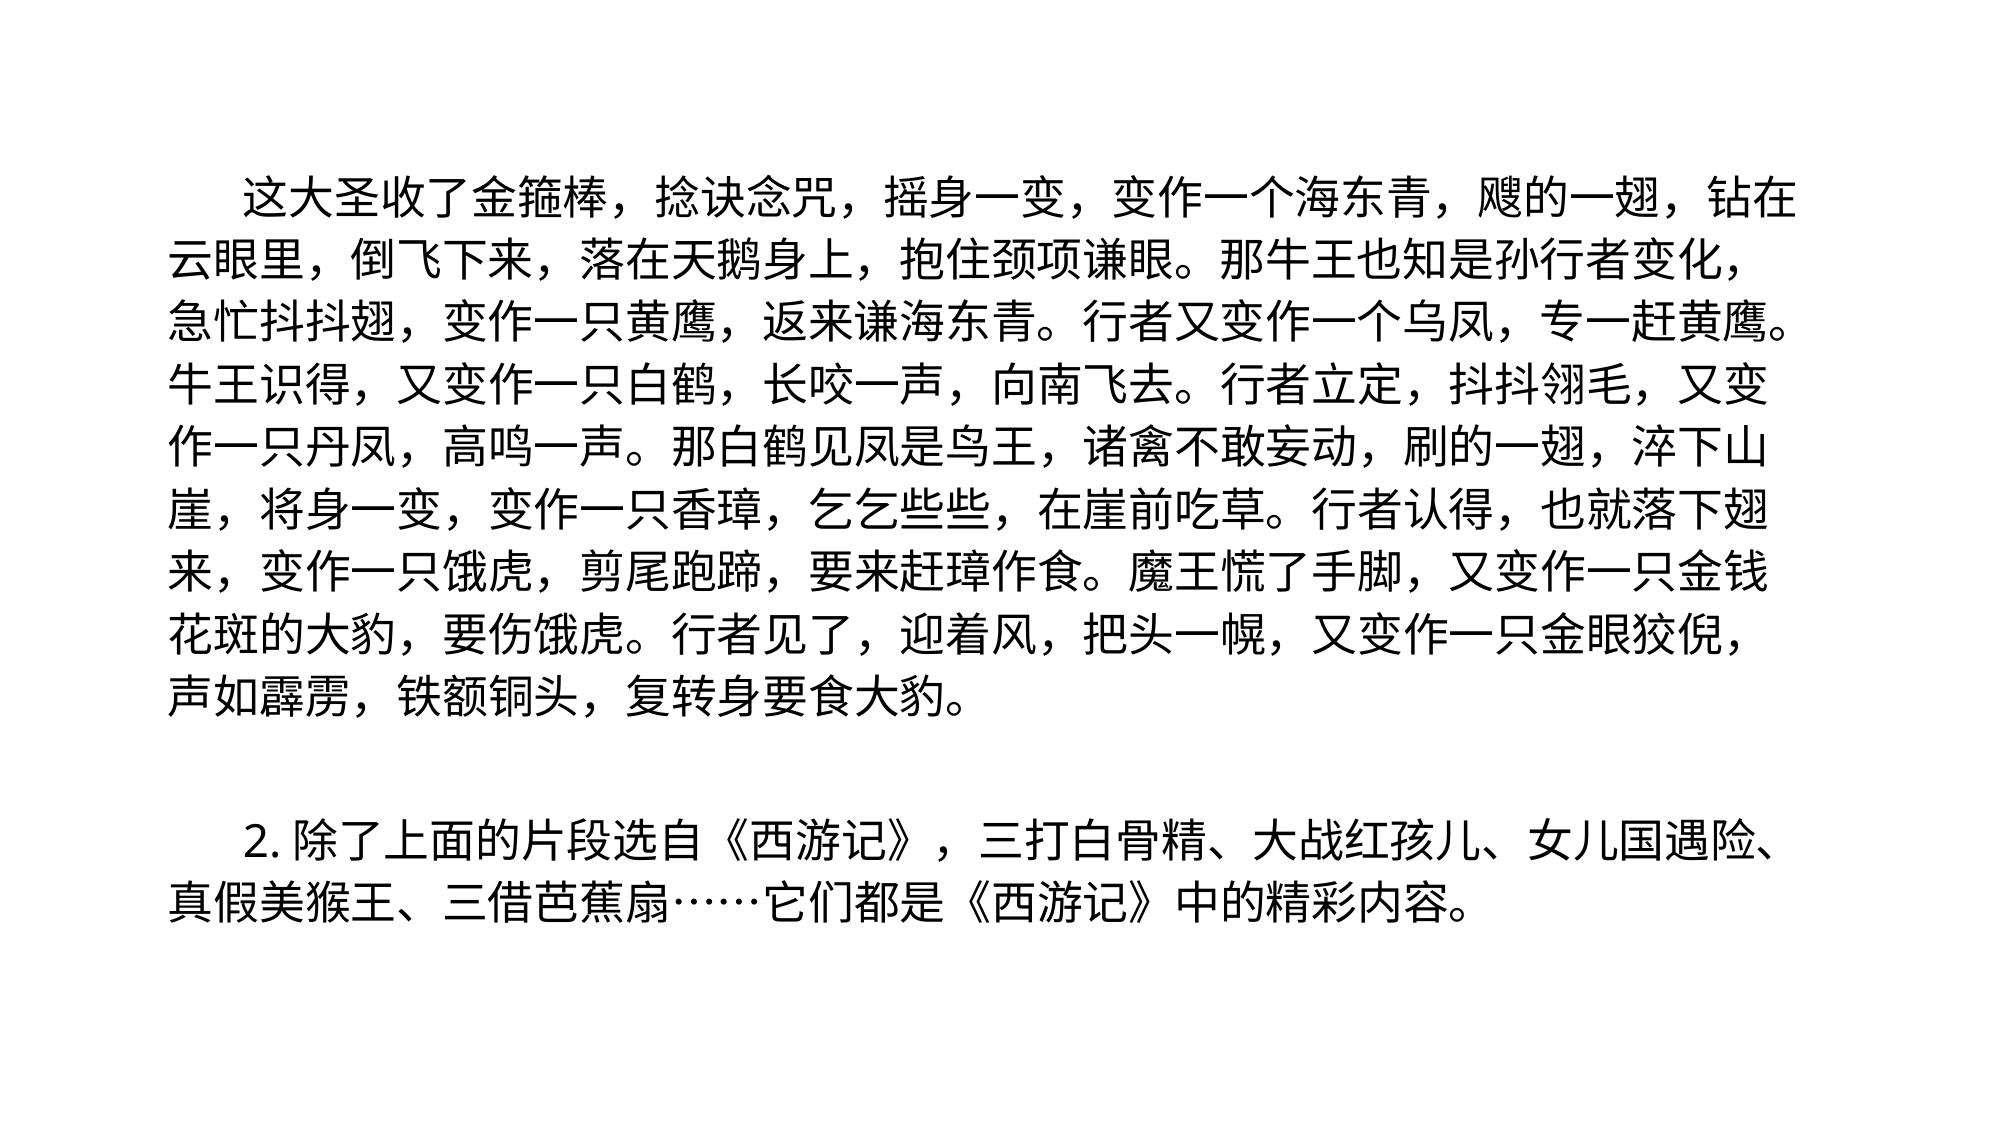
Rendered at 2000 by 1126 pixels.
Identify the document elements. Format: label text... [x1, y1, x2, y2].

list 这大圣收了金箍棒，捻诀念咒，摇身一变，变作一个海东青，飕的一翅，钻在云眼里，倒飞下来，落在天鹅身上，抱住颈项谦眼。那牛王也知是孙行者变化，急忙抖抖翅，变作一只黄鹰，返来谦海东青。行者又变作一个乌凤，专一赶黄鹰。牛王识得，又变作一只白鹤，长咬一声，向南飞去。行者立定，抖抖翎毛，又变作一只丹凤，高鸣一声。那白鹤见凤是鸟王，诸禽不敢妄动，刷的一翅，淬下山崖，将身一变，变作一只香璋，乞乞些些，在崖前吃草。行者认得，也就落下翅来，变作一只饿虎，剪尾跑蹄，要来赶璋作食。魔王慌了手脚，又变作一只金钱花斑的大豹，要伤饿虎。行者见了，迎着风，把头一幌，又变作一只金眼狡倪，声如霹雳，铁额铜头，复转身要食大豹。 2.除了上面的片段选自《西游记》，三打白骨精、大战红孩儿、女儿国遇险、真假美猴王、三借芭蕉扇……它们都是《西游记》中的精彩内容。 [150, 151, 1818, 974]
